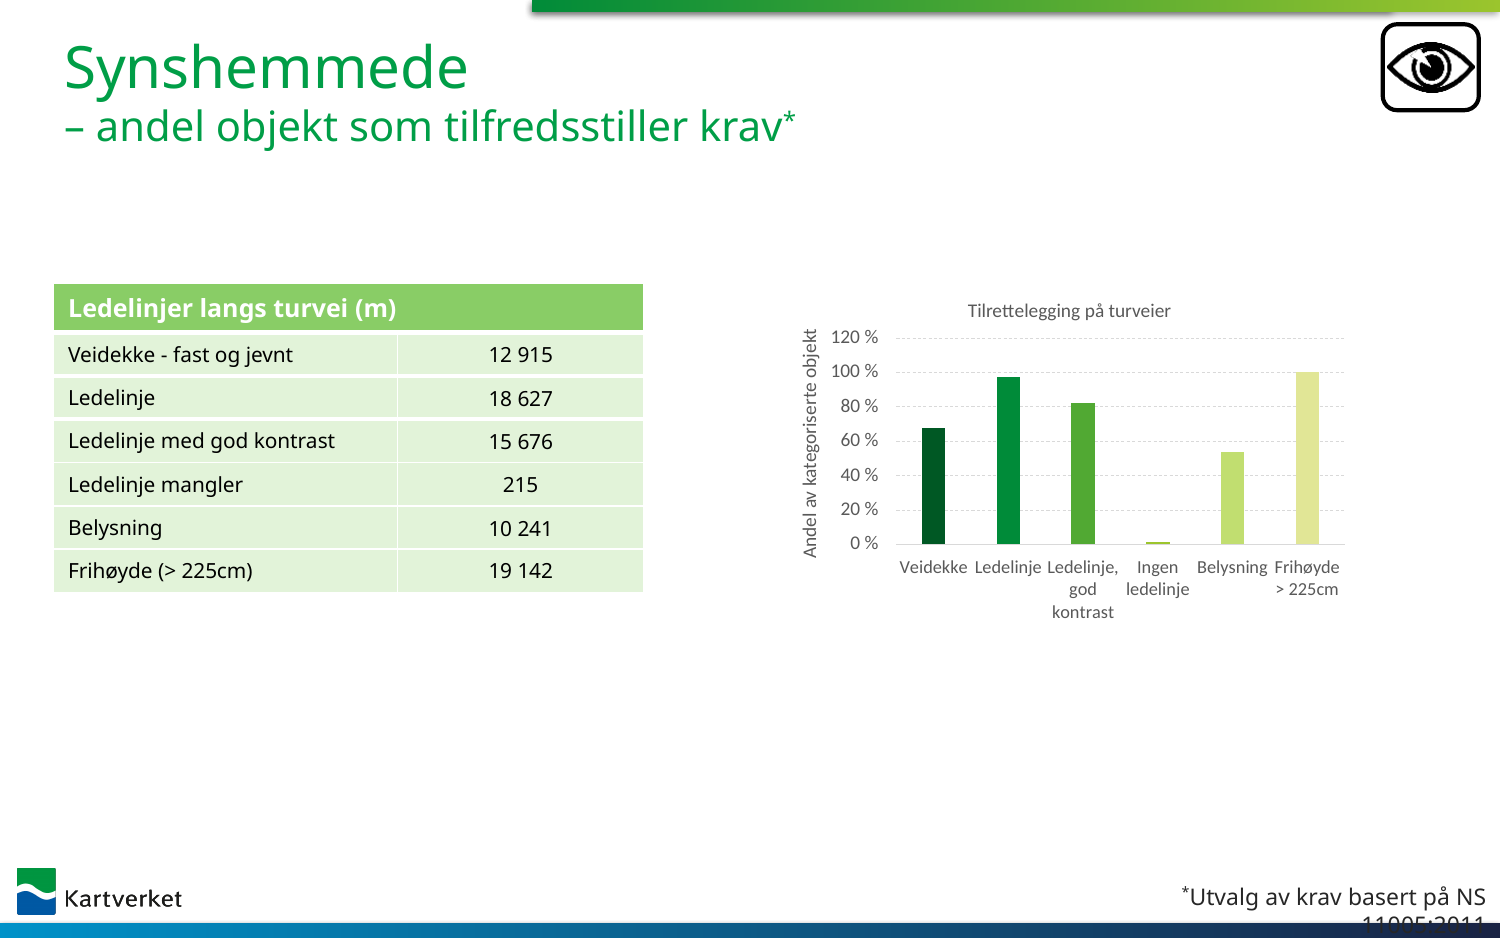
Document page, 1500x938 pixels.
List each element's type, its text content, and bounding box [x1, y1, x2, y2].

table_cell Veidekke - fast og jevnt [54, 335, 397, 374]
table_cell 215 [398, 463, 643, 505]
table_cell Frihøyde (> 225cm) [54, 550, 397, 592]
text_box *Utvalg av krav basert på NS 11005:2011 [1068, 873, 1500, 938]
table_cell 18 627 [398, 378, 643, 417]
table_cell 10 241 [398, 507, 643, 548]
text_box Synshemmede – andel objekt som tilfredsstiller krav* [49, 24, 1431, 158]
table_header Ledelinjer langs turvei (m) [54, 284, 643, 330]
table_cell 15 676 [398, 421, 643, 462]
table_cell Belysning [54, 507, 397, 548]
table_cell 19 142 [398, 550, 643, 592]
picture [791, 291, 1348, 630]
table_cell 12 915 [398, 335, 643, 374]
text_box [1382, 24, 1480, 111]
table_cell Ledelinje mangler [54, 463, 397, 505]
table_cell Ledelinje med god kontrast [54, 421, 397, 462]
table_cell Ledelinje [54, 378, 397, 417]
